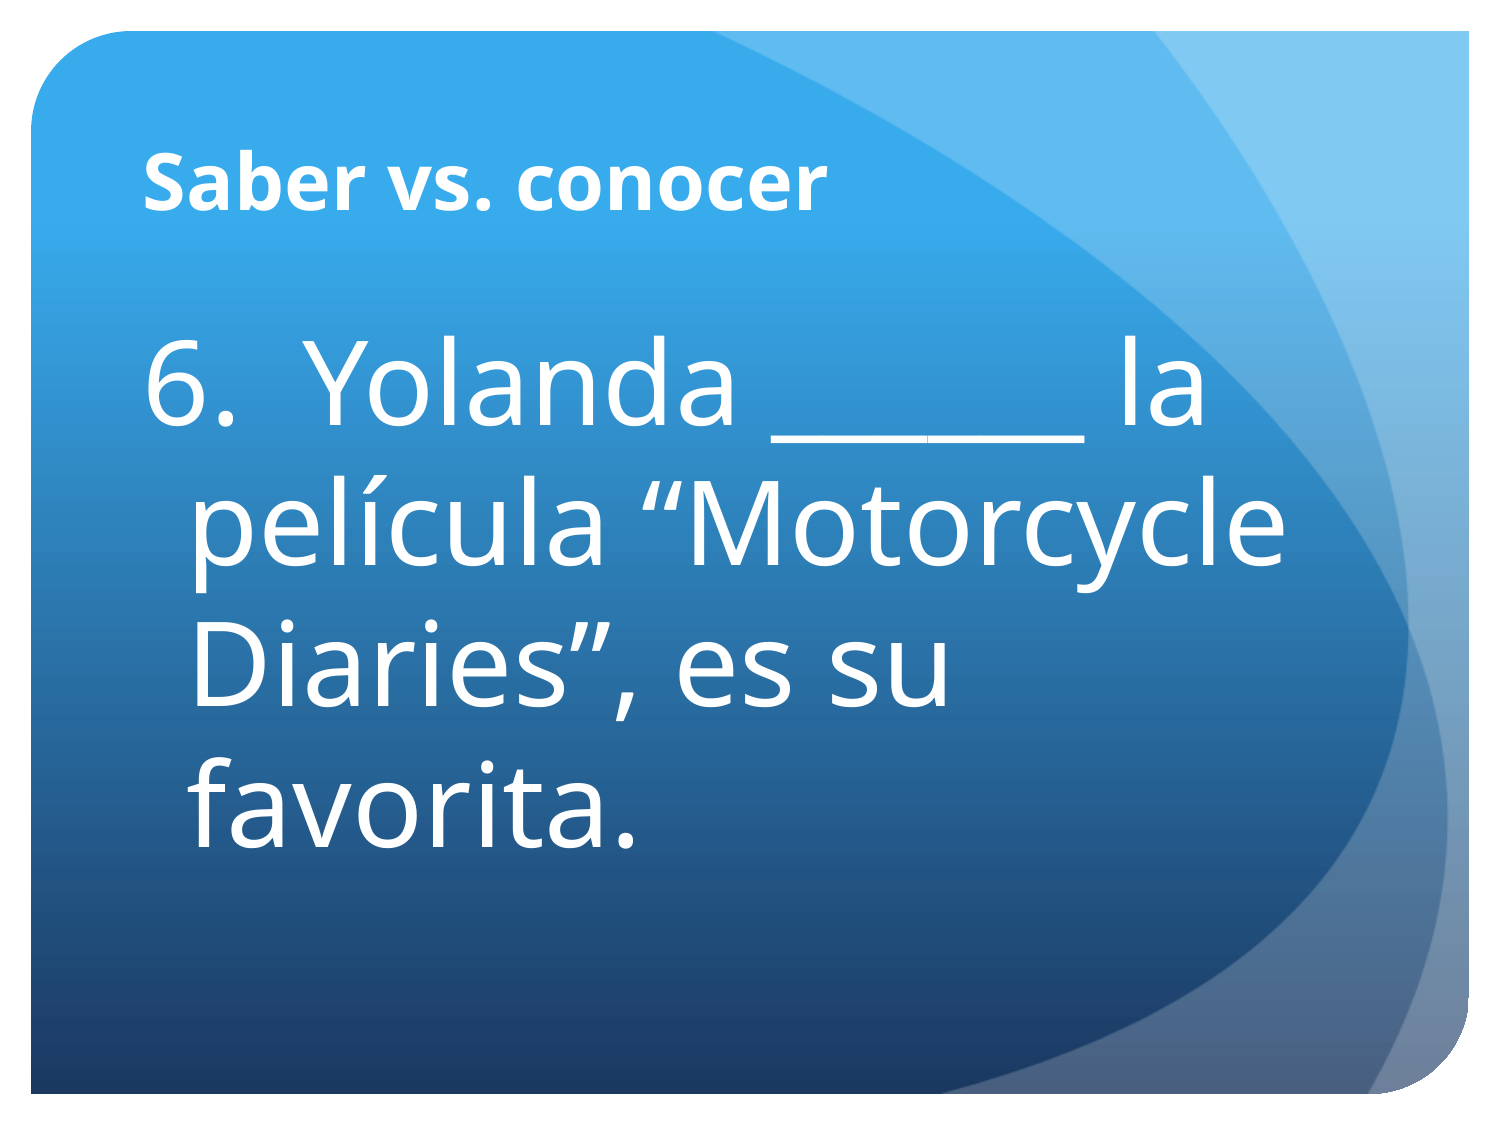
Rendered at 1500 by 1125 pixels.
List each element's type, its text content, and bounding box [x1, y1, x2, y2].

picture [24, 30, 1473, 1094]
list 6. Yolanda ______ la película “Motorcycle Diaries”, es su favorita. [127, 299, 1372, 991]
title Saber vs. conocer [127, 62, 1372, 234]
